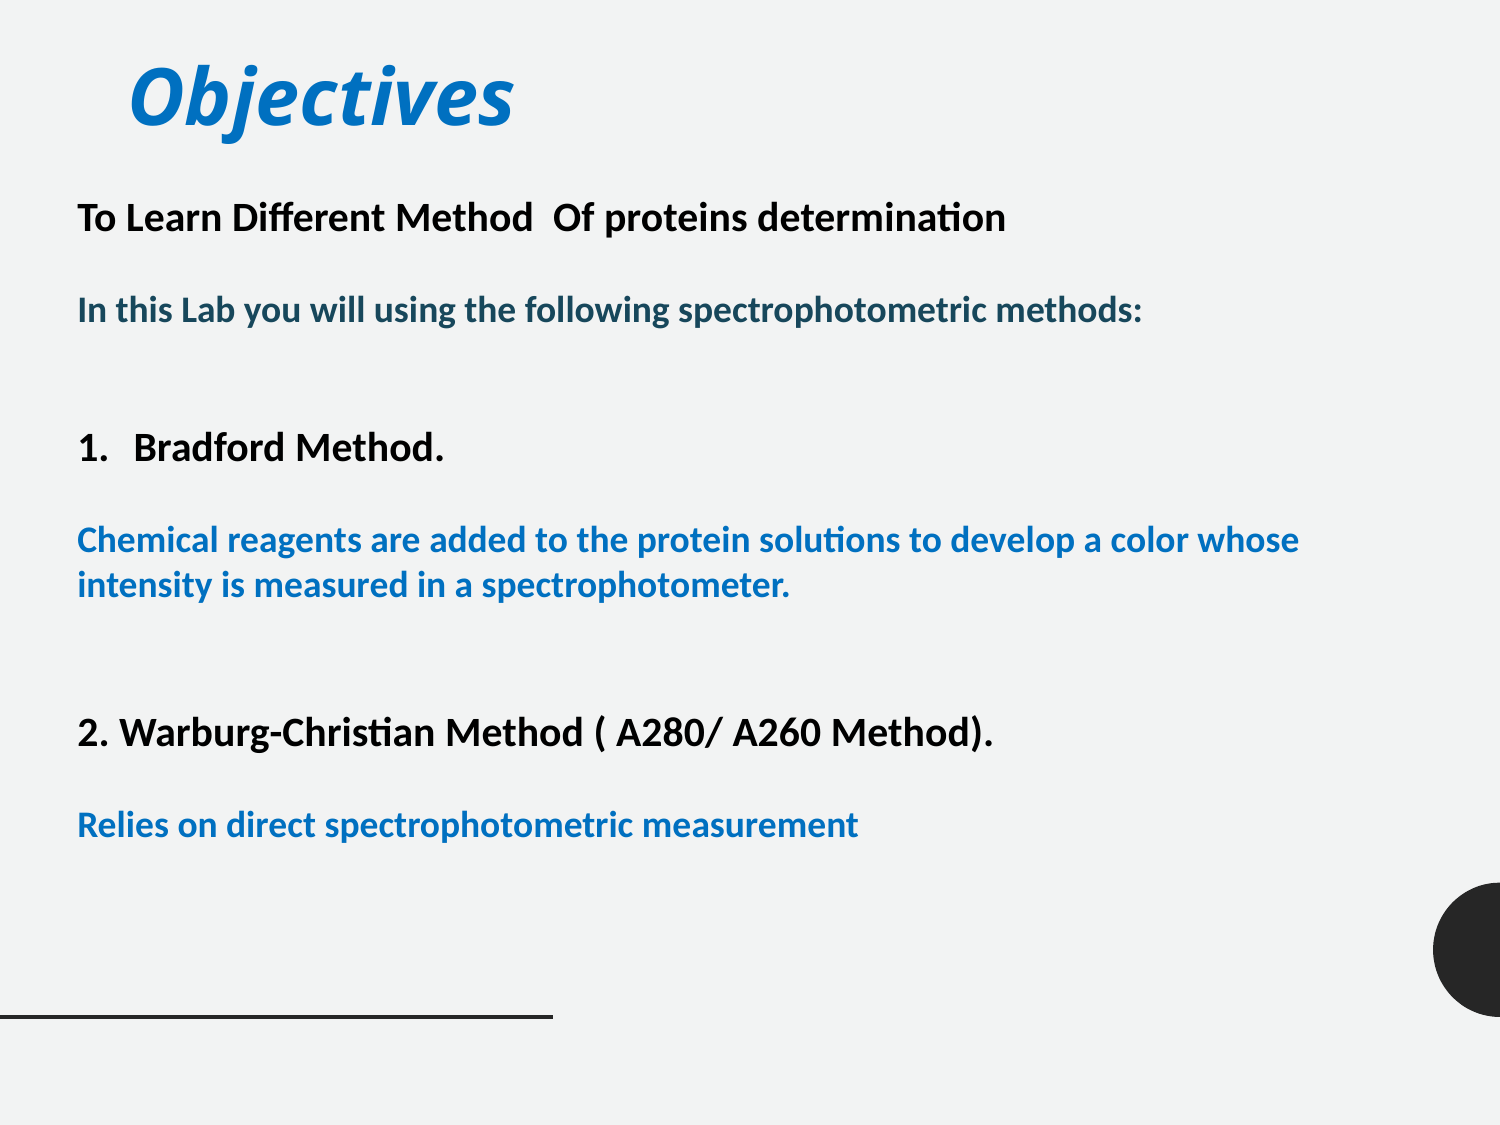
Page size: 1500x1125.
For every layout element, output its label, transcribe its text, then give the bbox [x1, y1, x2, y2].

text_box Objectives [0, 50, 532, 225]
text_box To Learn Different Method Of proteins determination In this Lab you will using the following spectrophotometric methods: Bradford Method. Chemical reagents are added to the protein solutions to develop a color whose intensity is measured in a spectrophotometer. 2. Warburg-Christian Method ( A280/ A260 Method). Relies on direct spectrophotometric measurement [62, 137, 1430, 943]
